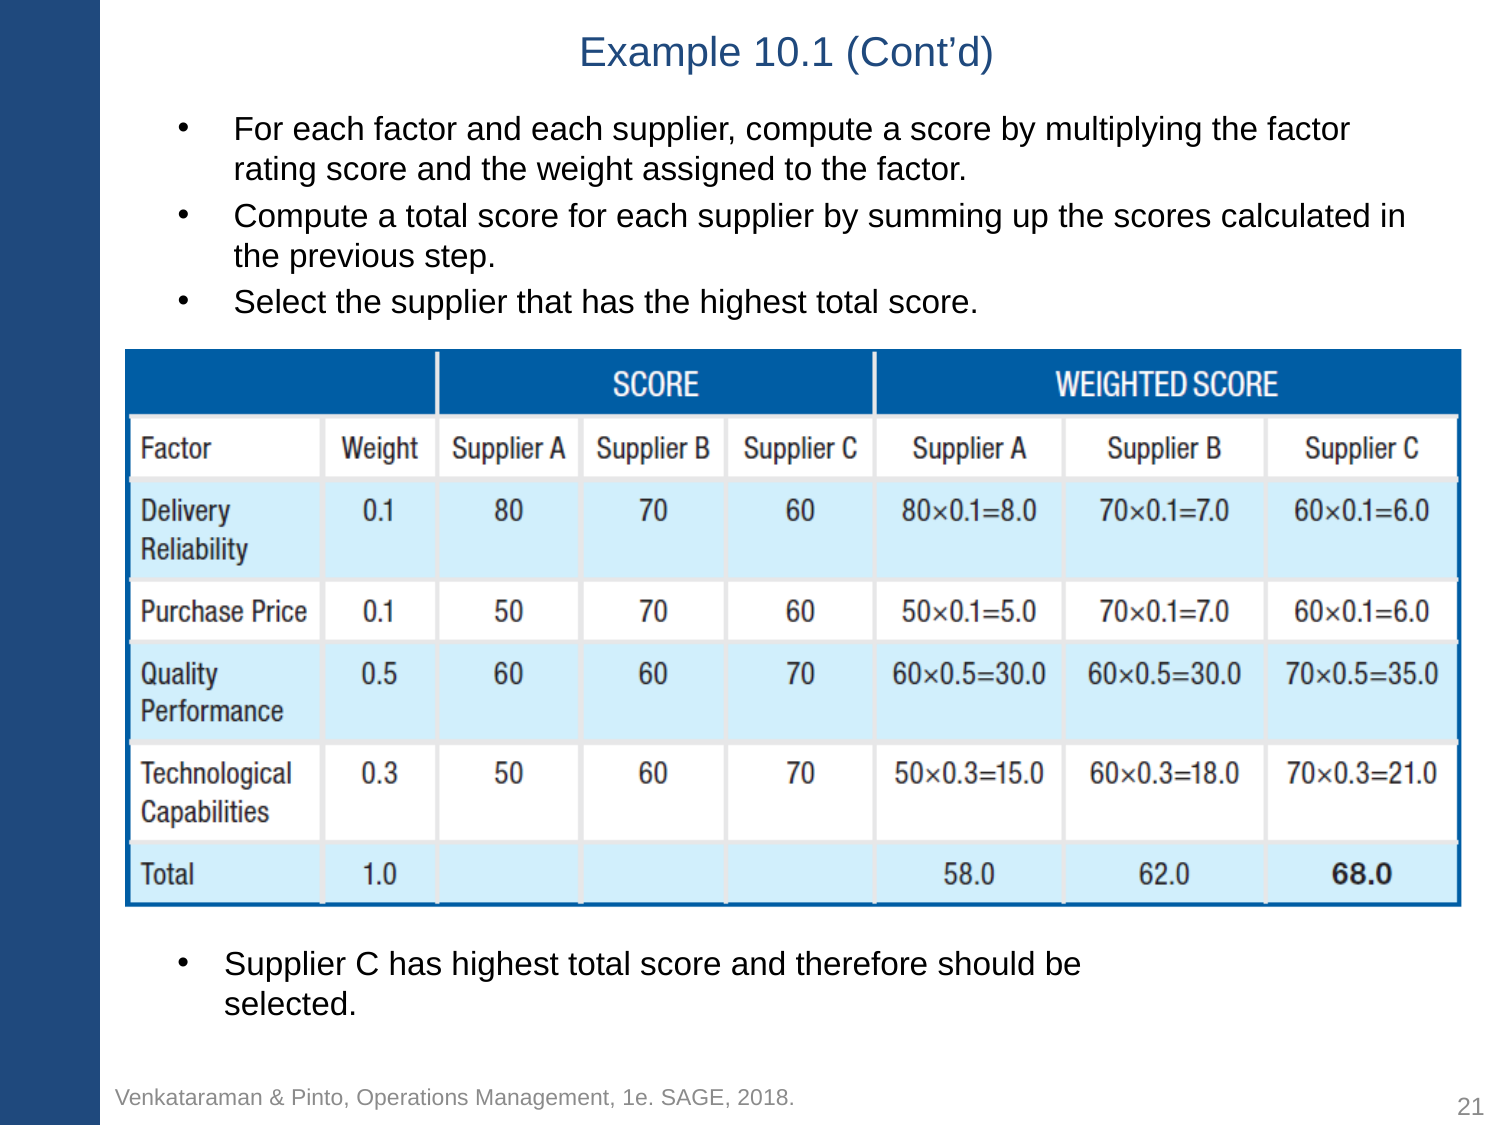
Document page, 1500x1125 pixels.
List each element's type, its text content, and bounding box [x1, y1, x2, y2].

picture [124, 349, 1463, 911]
text_box Supplier C has highest total score and therefore should be selected. [162, 935, 1200, 1075]
title Example 10.1 (Cont’d) [150, 0, 1413, 100]
slide_number 21 [1425, 1084, 1500, 1125]
footer Venkataraman & Pinto, Operations Management, 1e. SAGE, 2018. [99, 1074, 1250, 1122]
list For each factor and each supplier, compute a score by multiplying the factor rating score and the weight assigned to the factor. Compute a total score for each supplier by summing up the scores calculated in the previous step. Select the supplier that has the highest total score. [162, 99, 1425, 338]
